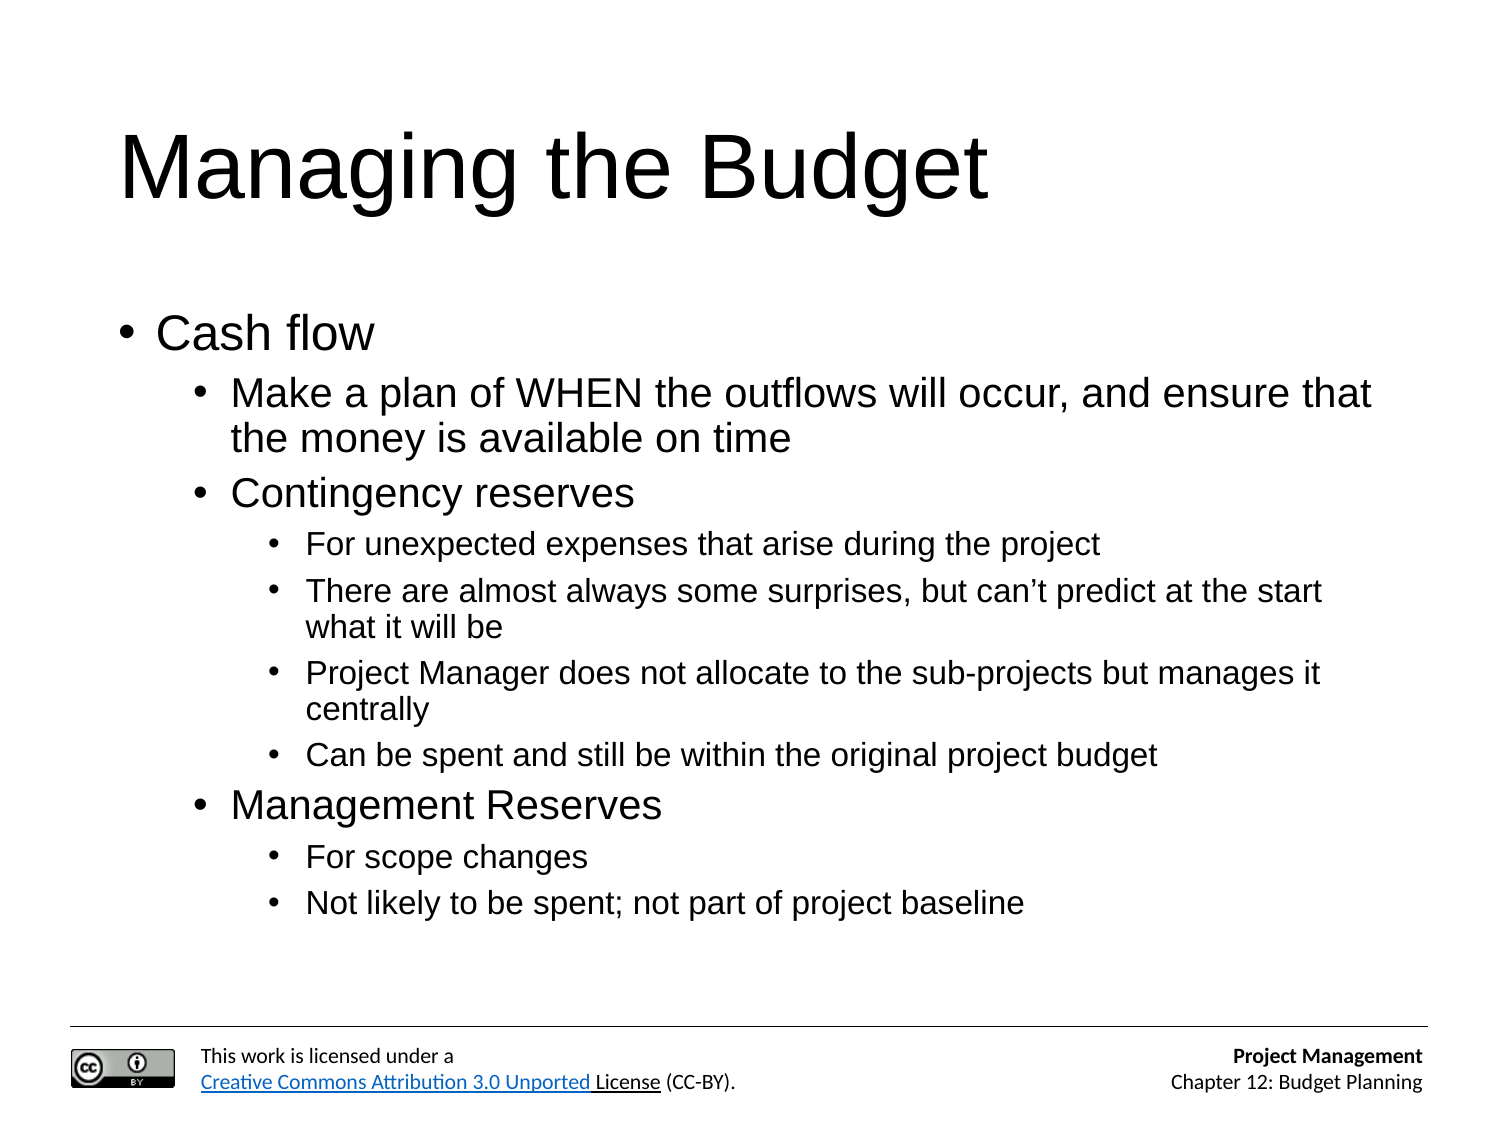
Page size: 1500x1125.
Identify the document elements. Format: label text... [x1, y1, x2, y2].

list Cash flow Make a plan of WHEN the outflows will occur, and ensure that the money is available on time Contingency reserves For unexpected expenses that arise during the project There are almost always some surprises, but can’t predict at the start what it will be Project Manager does not allocate to the sub-projects but manages it centrally Can be spent and still be within the original project budget Management Reserves For scope changes Not likely to be spent; not part of project baseline [103, 299, 1397, 1014]
title Managing the Budget [103, 59, 1397, 278]
picture [71, 1049, 175, 1088]
